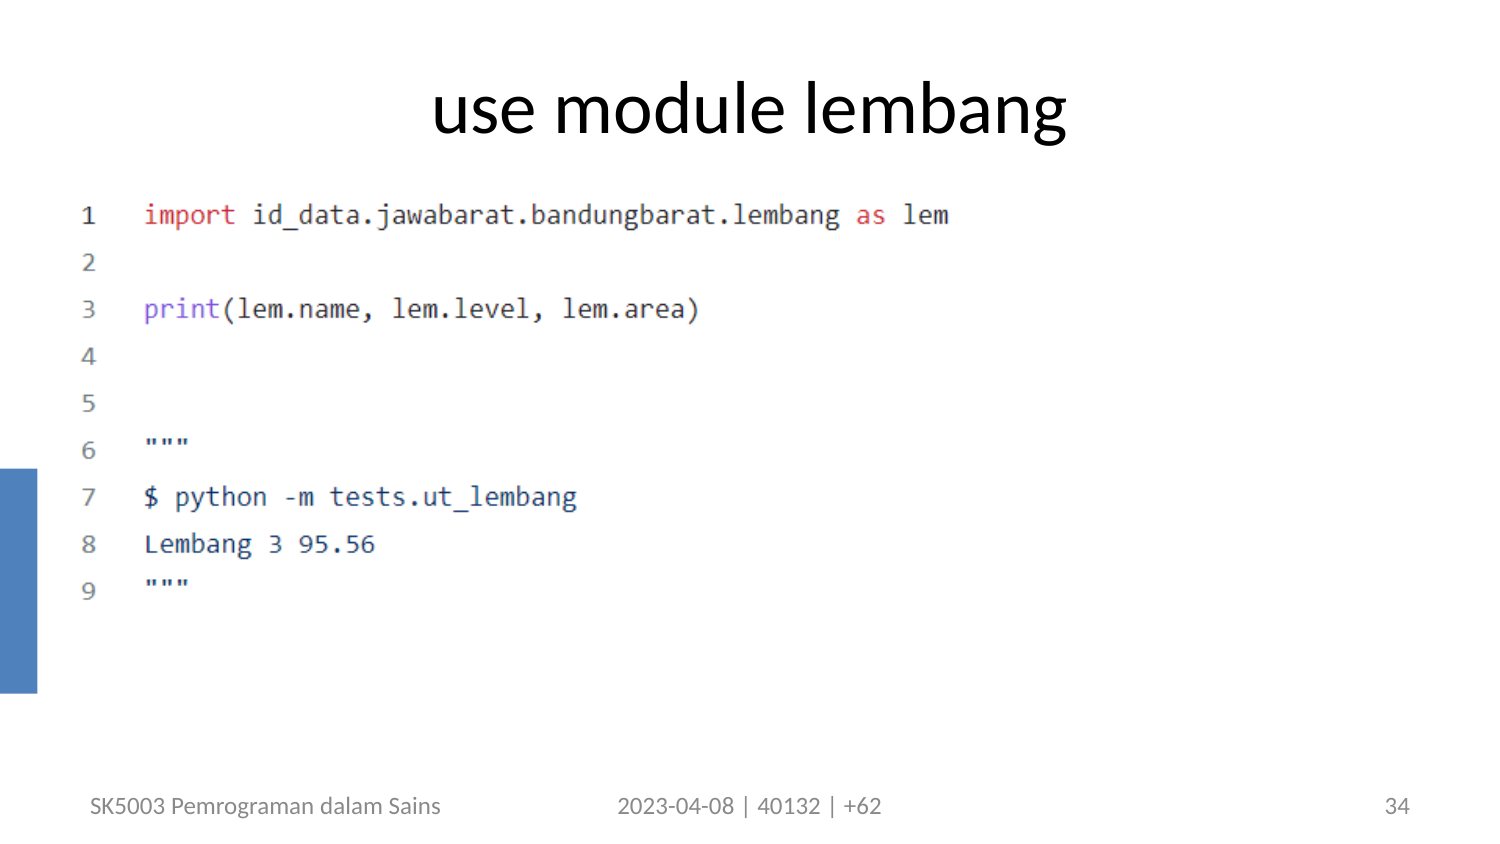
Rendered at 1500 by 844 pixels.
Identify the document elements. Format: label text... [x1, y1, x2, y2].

title use module lembang [74, 33, 1426, 175]
slide_number SK5003 Pemrograman dalam Sains [75, 782, 463, 827]
picture [74, 196, 957, 612]
slide_number 34 [1074, 782, 1425, 827]
footer 2023-04-08 | 40132 | +62 [512, 782, 988, 827]
